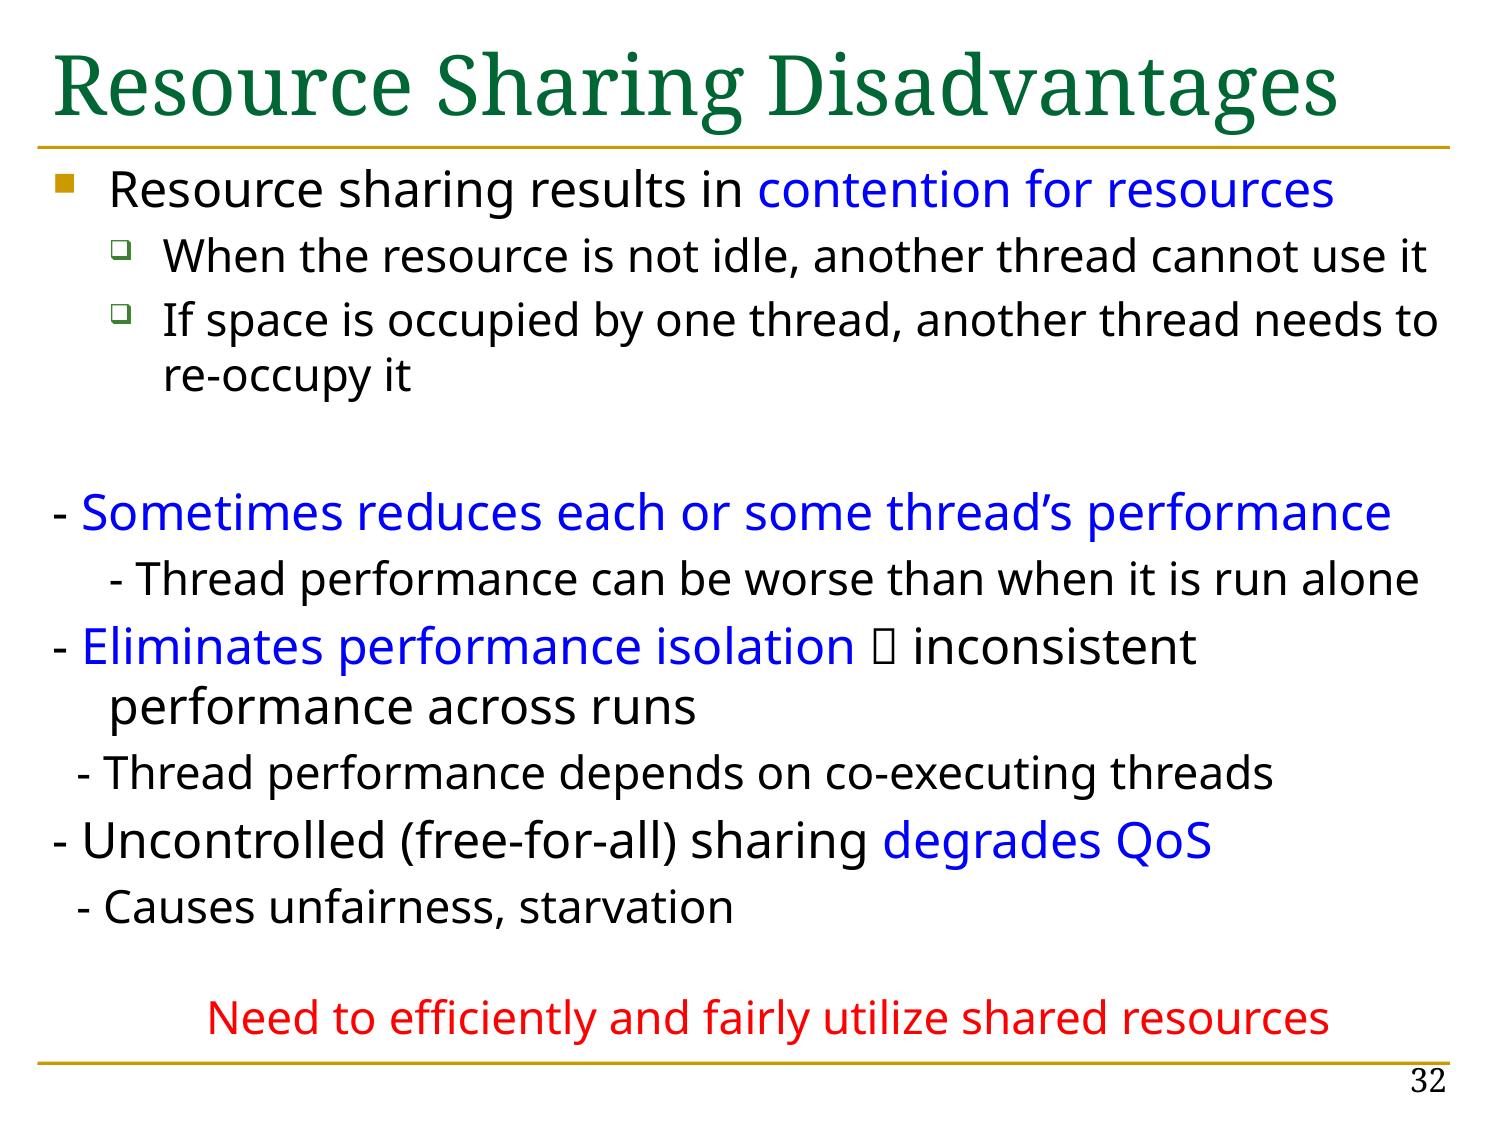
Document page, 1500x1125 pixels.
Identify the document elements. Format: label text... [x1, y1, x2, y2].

list Resource sharing results in contention for resources When the resource is not idle, another thread cannot use it If space is occupied by one thread, another thread needs to re-occupy it - Sometimes reduces each or some thread’s performance - Thread performance can be worse than when it is run alone - Eliminates performance isolation  inconsistent performance across runs - Thread performance depends on co-executing threads - Uncontrolled (free-for-all) sharing degrades QoS - Causes unfairness, starvation Need to efficiently and fairly utilize shared resources [37, 149, 1500, 1063]
slide_number 32 [1111, 1036, 1462, 1112]
title Resource Sharing Disadvantages [37, 24, 1450, 149]
